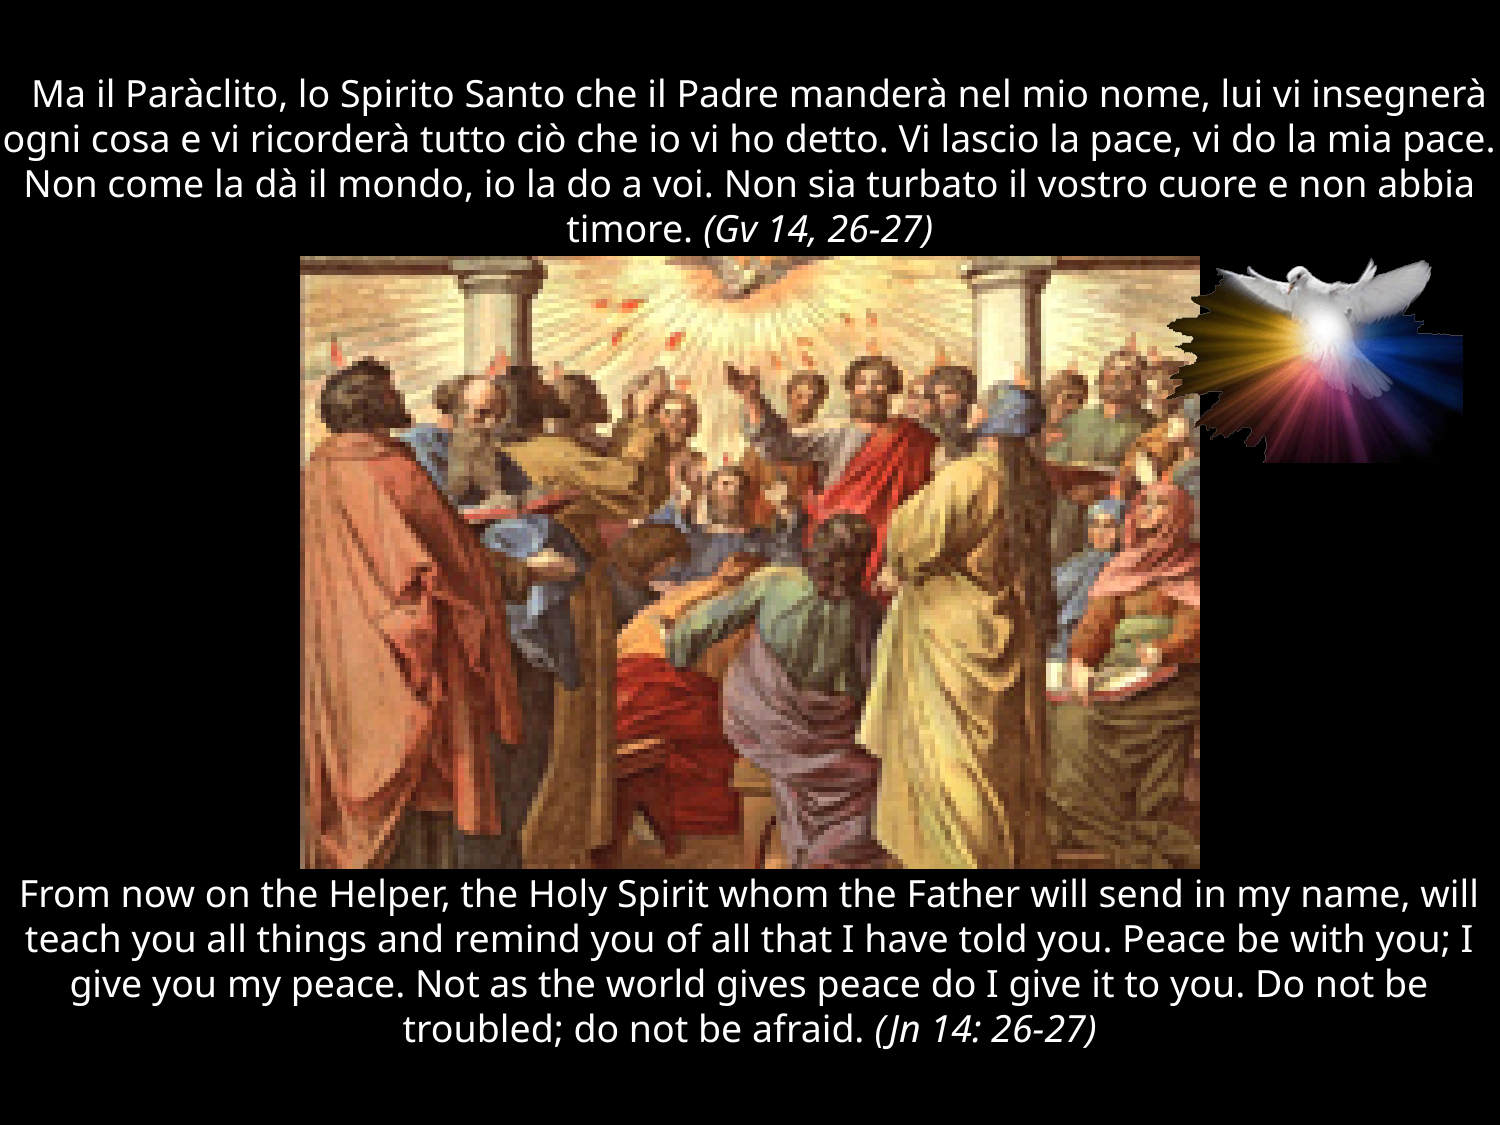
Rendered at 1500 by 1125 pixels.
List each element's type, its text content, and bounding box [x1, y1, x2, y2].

text_box From now on the Helper, the Holy Spirit whom the Father will send in my name, will teach you all things and remind you of all that I have told you. Peace be with you; I give you my peace. Not as the world gives peace do I give it to you. Do not be troubled; do not be afraid. (Jn 14: 26-27) [0, 862, 1500, 1058]
picture [299, 237, 1463, 869]
text_box Ma il Paràclito, lo Spirito Santo che il Padre manderà nel mio nome, lui vi insegnerà ogni cosa e vi ricorderà tutto ciò che io vi ho detto. Vi lascio la pace, vi do la mia pace. Non come la dà il mondo, io la do a voi. Non sia turbato il vostro cuore e non abbia timore. (Gv 14, 26-27) [0, 62, 1500, 258]
